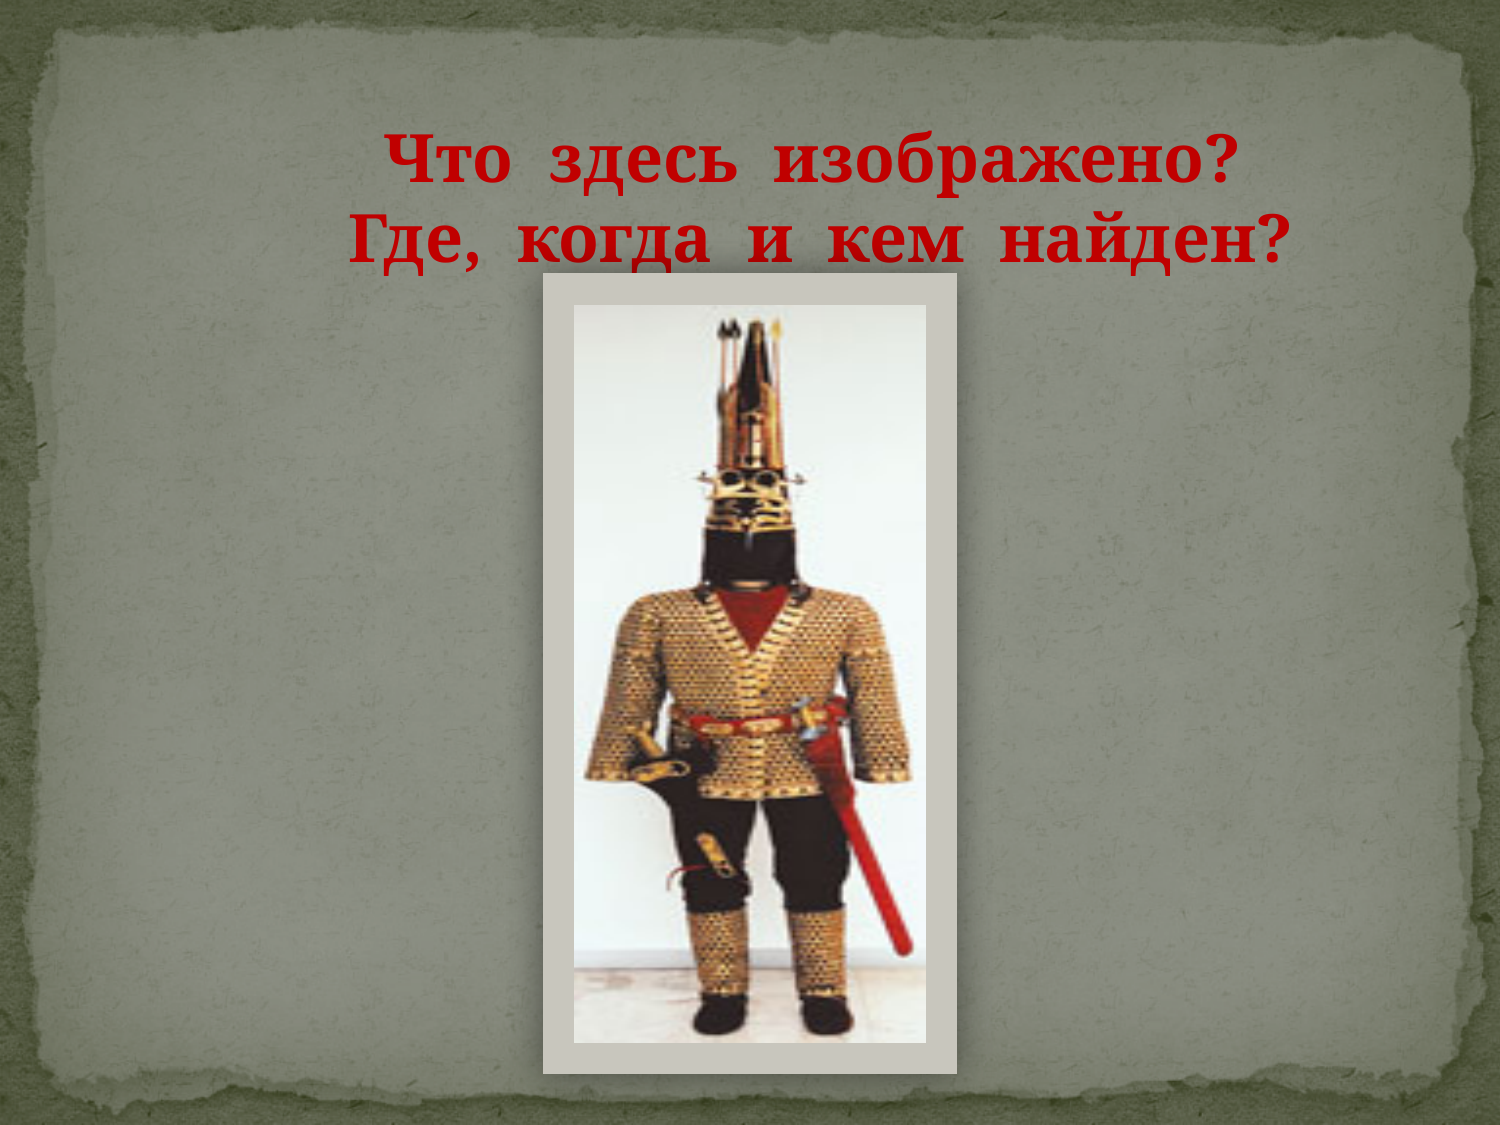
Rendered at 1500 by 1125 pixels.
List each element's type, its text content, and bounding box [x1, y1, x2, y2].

title Что здесь изображено? Где, когда и кем найден? [74, 24, 1425, 364]
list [577, 307, 924, 1041]
